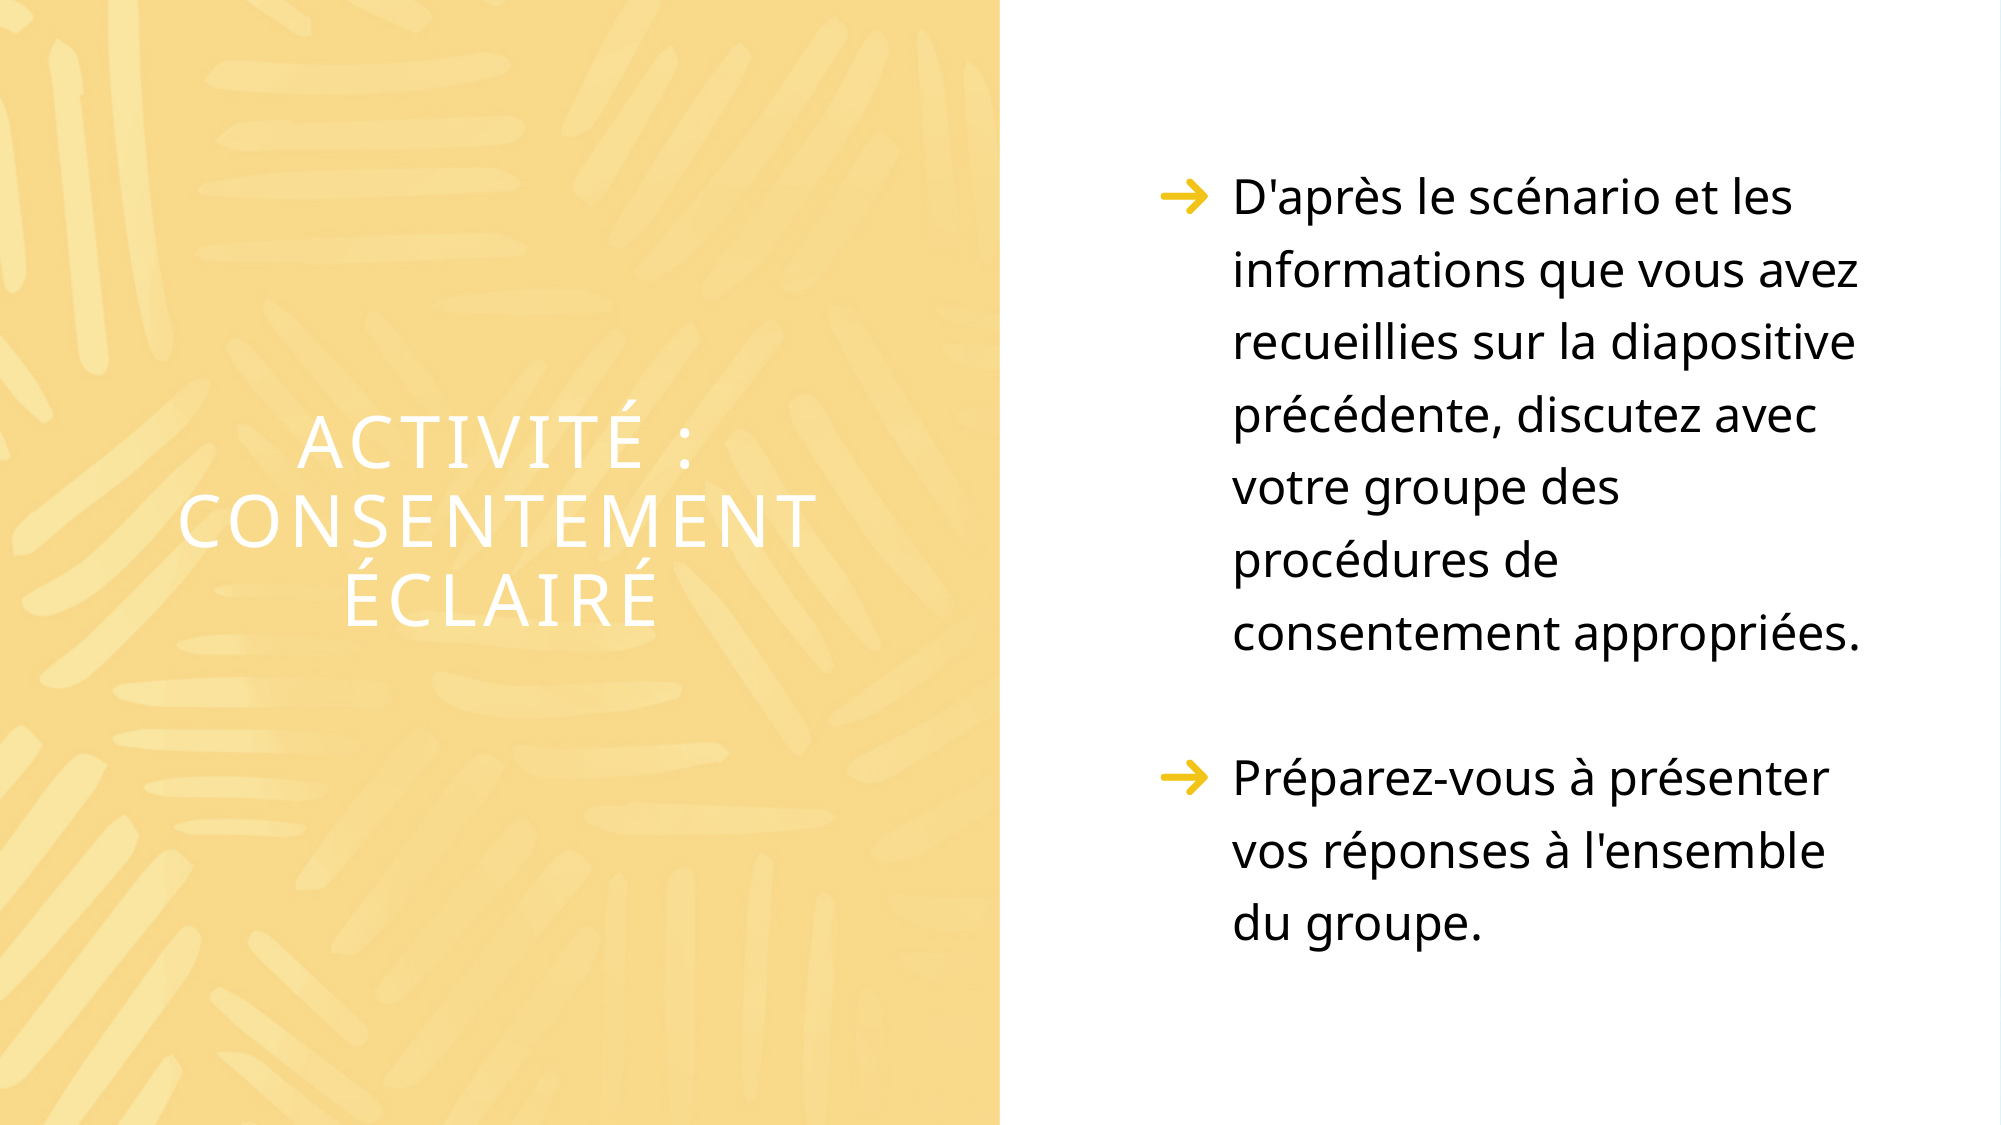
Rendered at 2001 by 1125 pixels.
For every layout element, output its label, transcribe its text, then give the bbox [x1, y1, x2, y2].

title ACTIVITÉ : CONSENTEMENT ÉCLAIRÉ [108, 396, 892, 651]
picture [0, 0, 2001, 1125]
list D'après le scénario et les informations que vous avez recueillies sur la diapositive précédente, discutez avec votre groupe des procédures de consentement appropriées. Préparez-vous à présenter vos réponses à l'ensemble du groupe. [1152, 140, 1888, 971]
